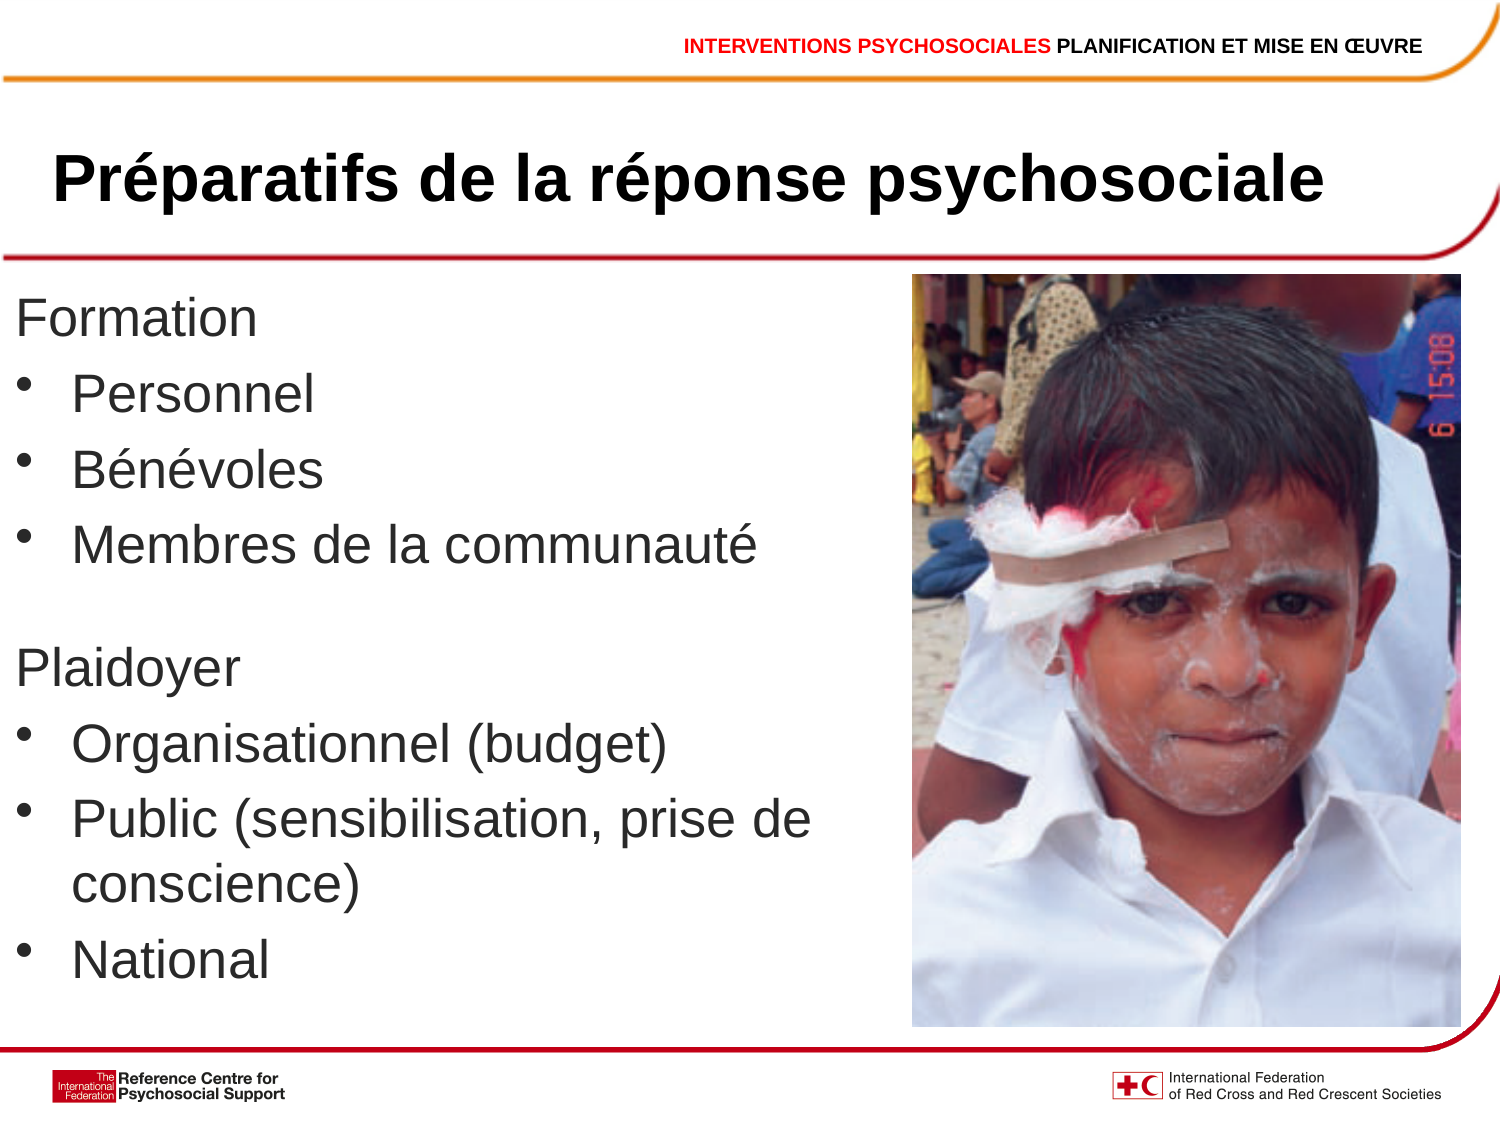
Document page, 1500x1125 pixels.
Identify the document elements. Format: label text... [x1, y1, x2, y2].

list Formation Personnel Bénévoles Membres de la communauté Plaidoyer Organisationnel (budget) Public (sensibilisation, prise de conscience) National [0, 274, 909, 973]
picture [0, 0, 1500, 265]
picture [0, 274, 1500, 1125]
